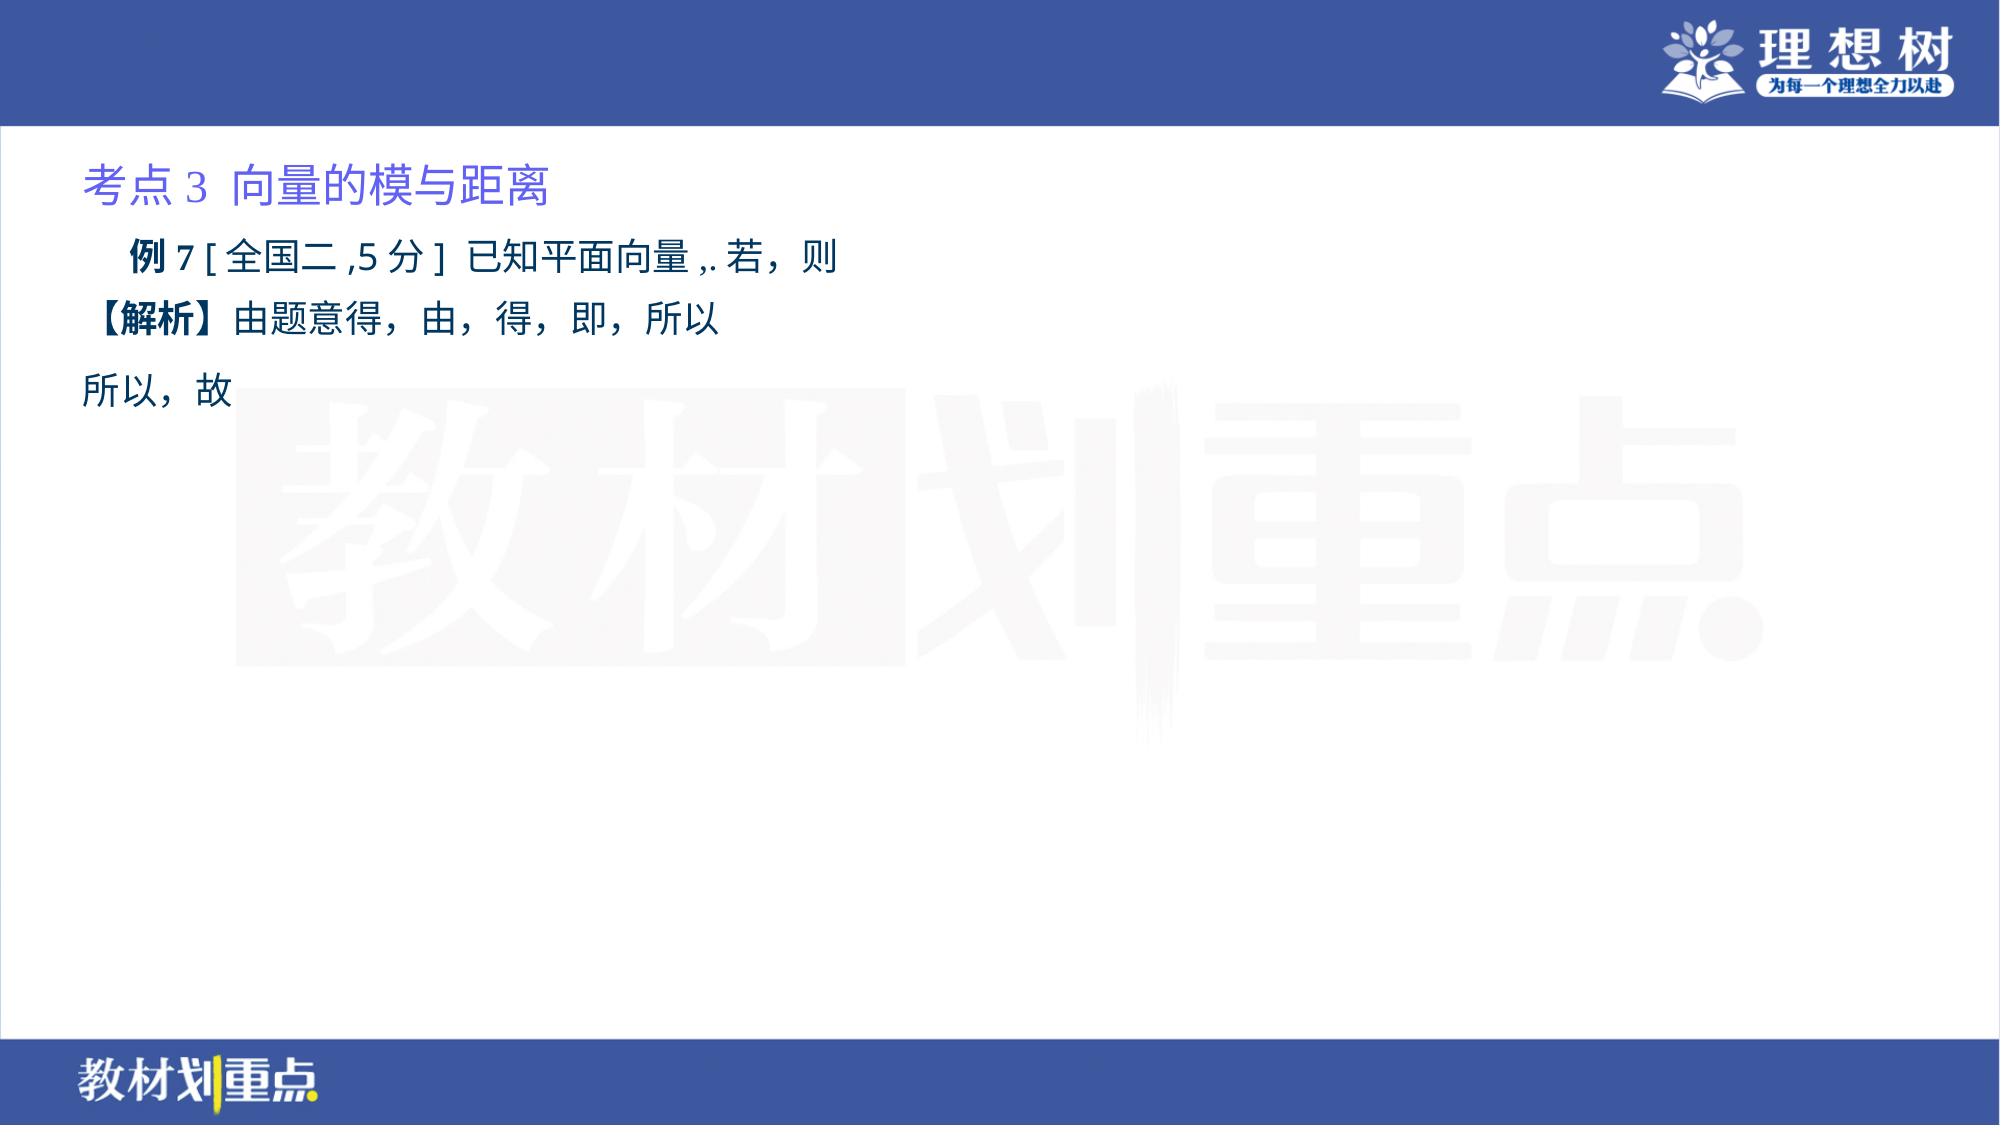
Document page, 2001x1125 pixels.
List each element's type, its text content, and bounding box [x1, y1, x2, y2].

picture [0, 0, 2000, 1125]
text_box 考点3 向量的模与距离 [82, 129, 1817, 270]
